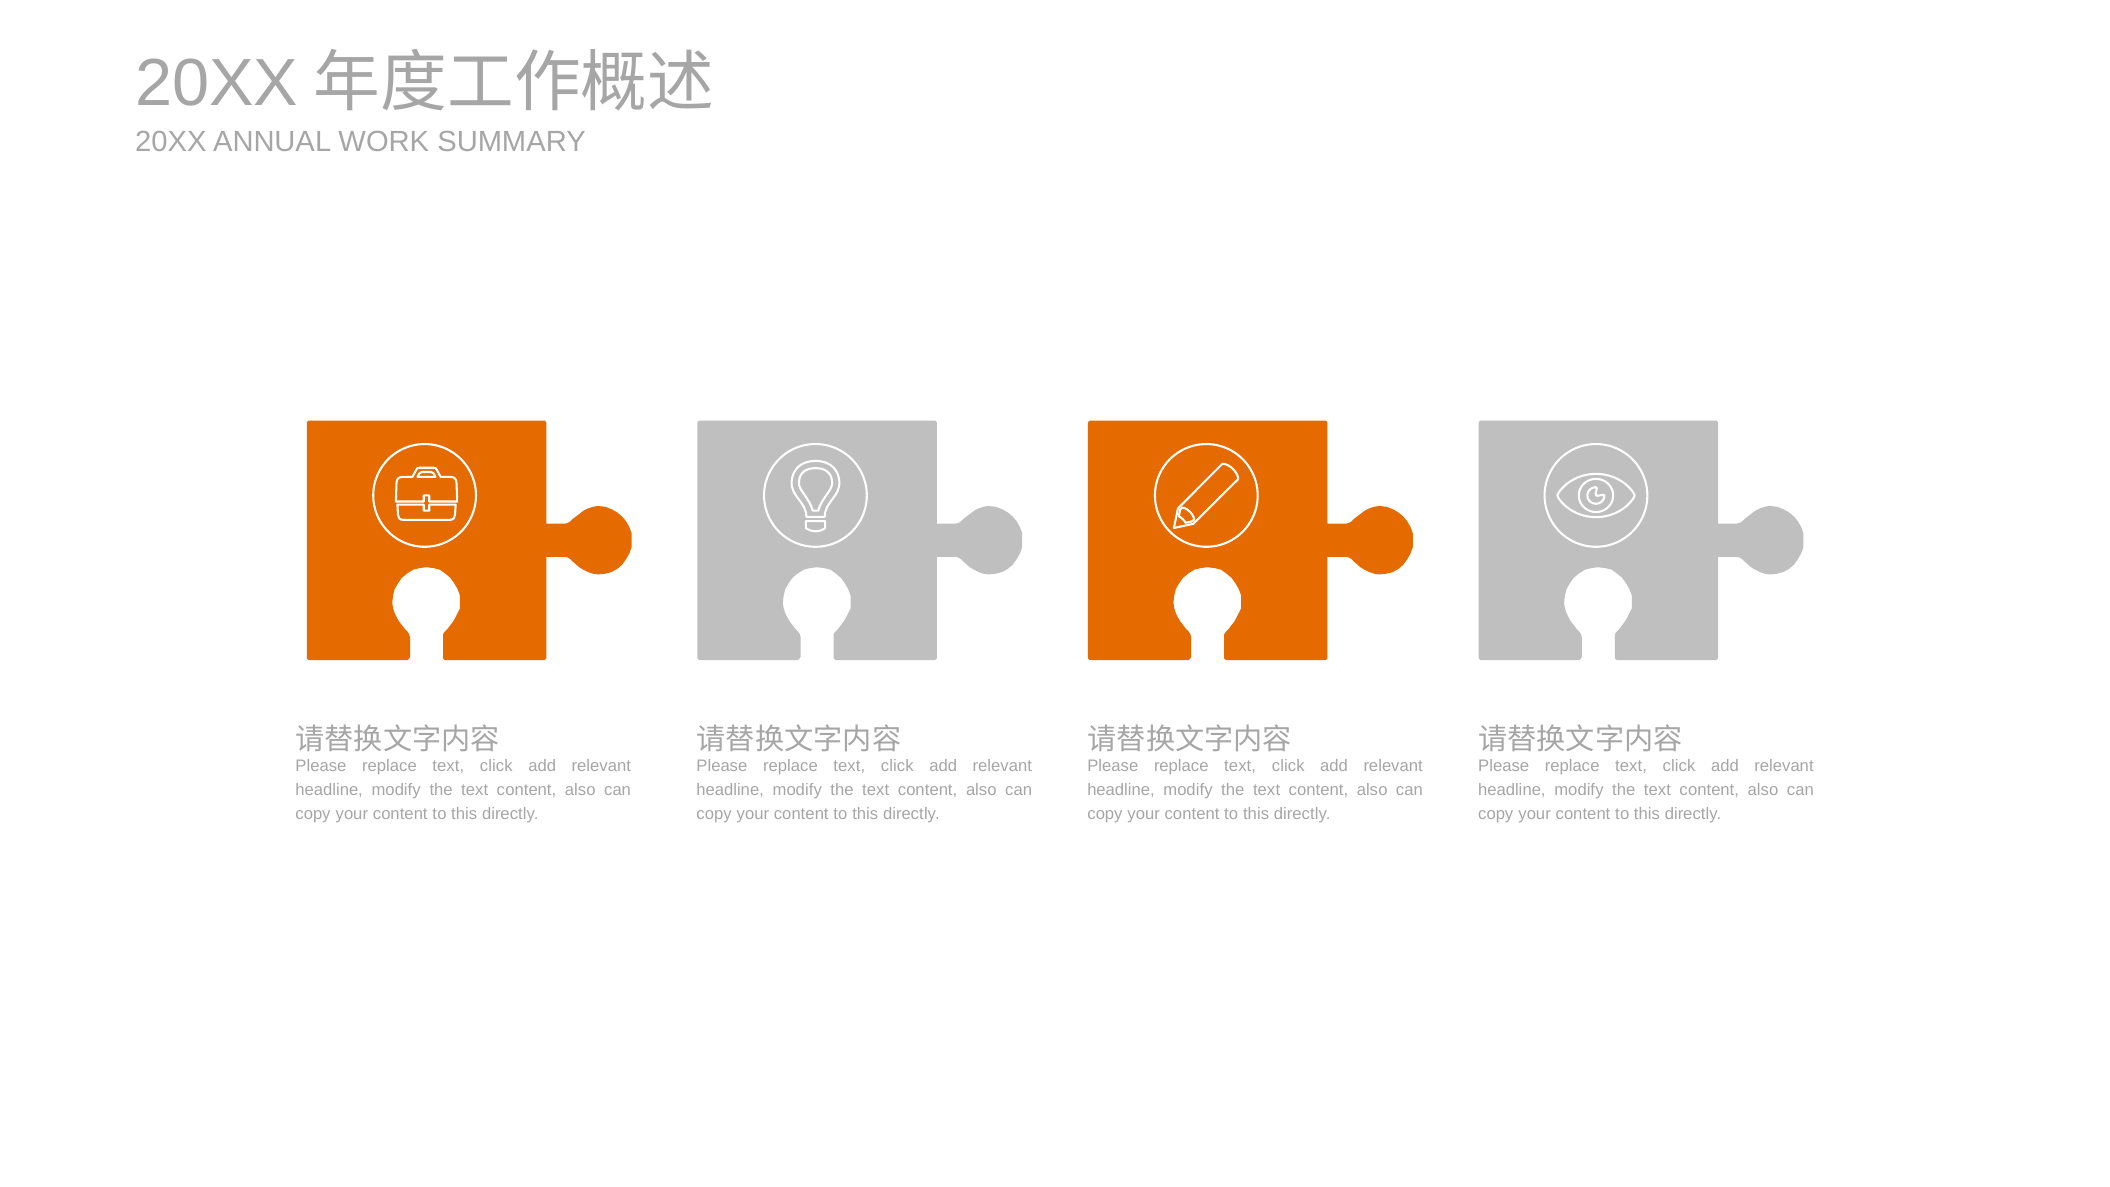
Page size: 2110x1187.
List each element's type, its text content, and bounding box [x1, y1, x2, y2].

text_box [1544, 444, 1648, 547]
text_box Please replace text, click add relevant headline, modify the text content, also can copy your content to this directly. [696, 750, 1033, 823]
text_box Please replace text, click add relevant headline, modify the text content, also can copy your content to this directly. [1478, 750, 1815, 823]
text_box Please replace text, click add relevant headline, modify the text content, also can copy your content to this directly. [295, 750, 632, 823]
text_box 20XX年度工作概述 [135, 38, 783, 119]
text_box 请替换文字内容 [1087, 713, 1353, 750]
text_box [1478, 420, 1804, 661]
text_box Please replace text, click add relevant headline, modify the text content, also can copy your content to this directly. [1087, 750, 1424, 823]
text_box 请替换文字内容 [1478, 713, 1743, 750]
text_box [1087, 420, 1413, 661]
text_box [373, 444, 476, 547]
text_box 请替换文字内容 [696, 713, 962, 750]
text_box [1154, 444, 1258, 547]
text_box 20XX ANNUAL WORK SUMMARY [135, 122, 596, 158]
text_box 请替换文字内容 [295, 713, 561, 750]
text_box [764, 444, 867, 547]
text_box [306, 420, 632, 661]
text_box [697, 420, 1023, 661]
